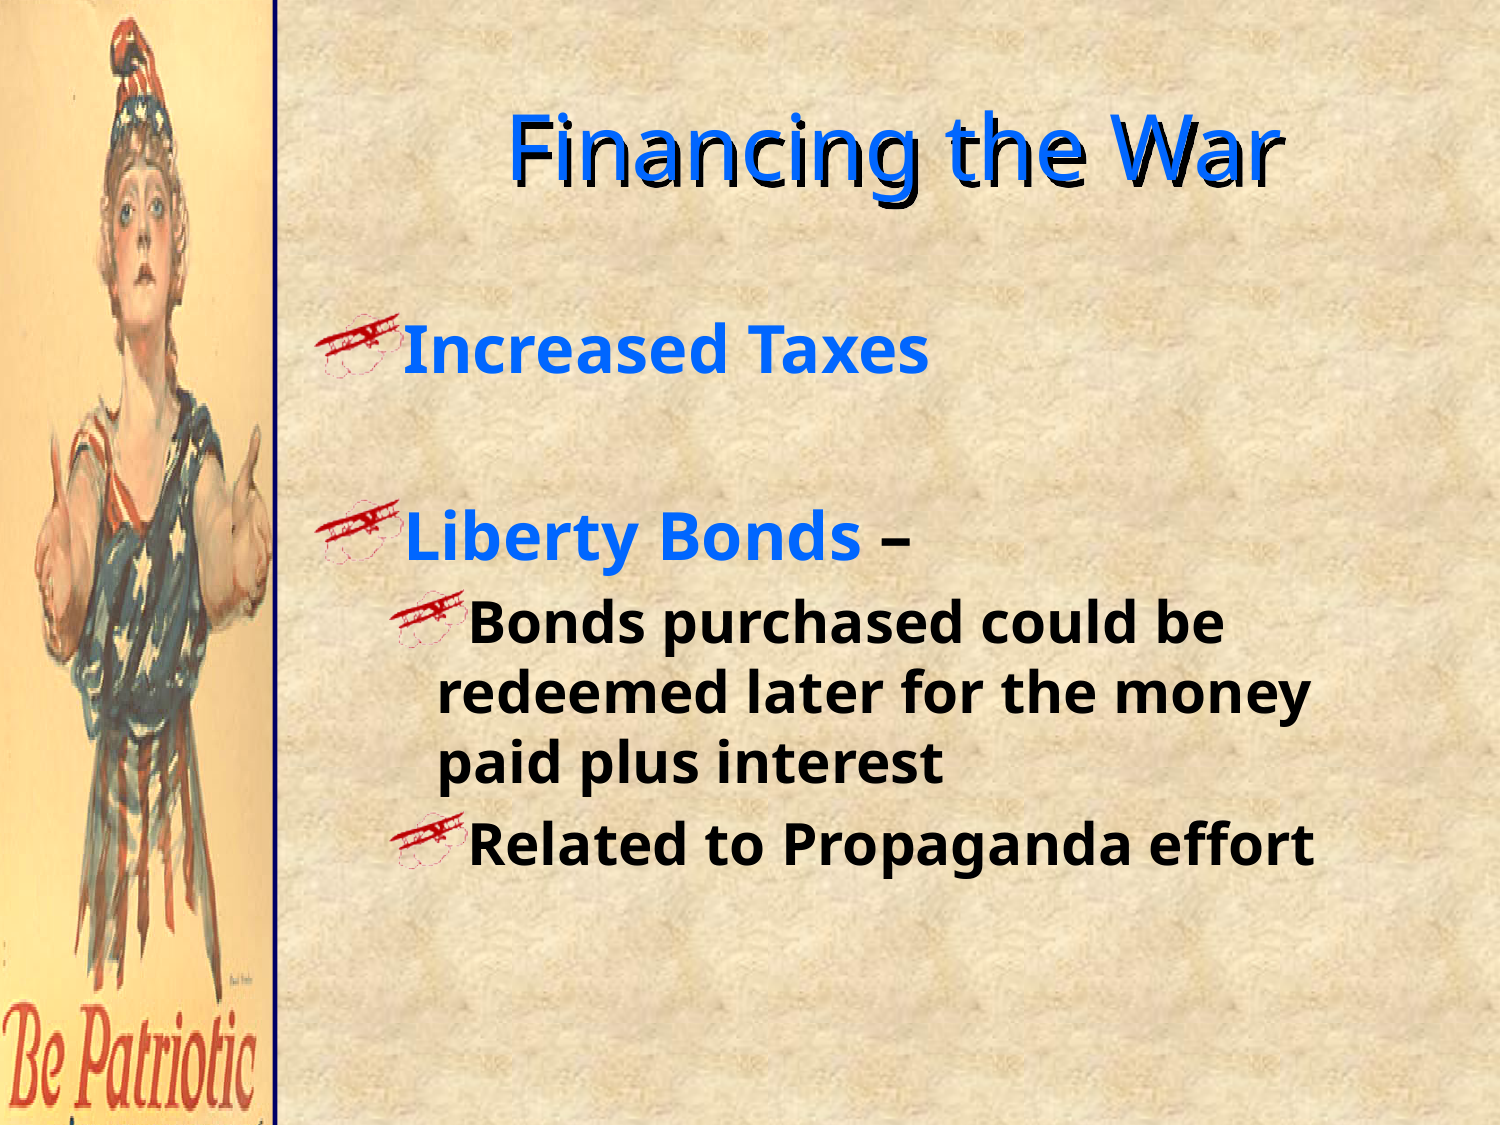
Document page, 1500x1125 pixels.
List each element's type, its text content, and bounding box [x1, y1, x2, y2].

title Financing the War [300, 12, 1488, 275]
picture [0, 0, 272, 1125]
text_box Increased Taxes Liberty Bonds – Bonds purchased could be redeemed later for the money paid plus interest Related to Propaganda effort [300, 299, 1463, 1025]
picture [278, 0, 1500, 1125]
